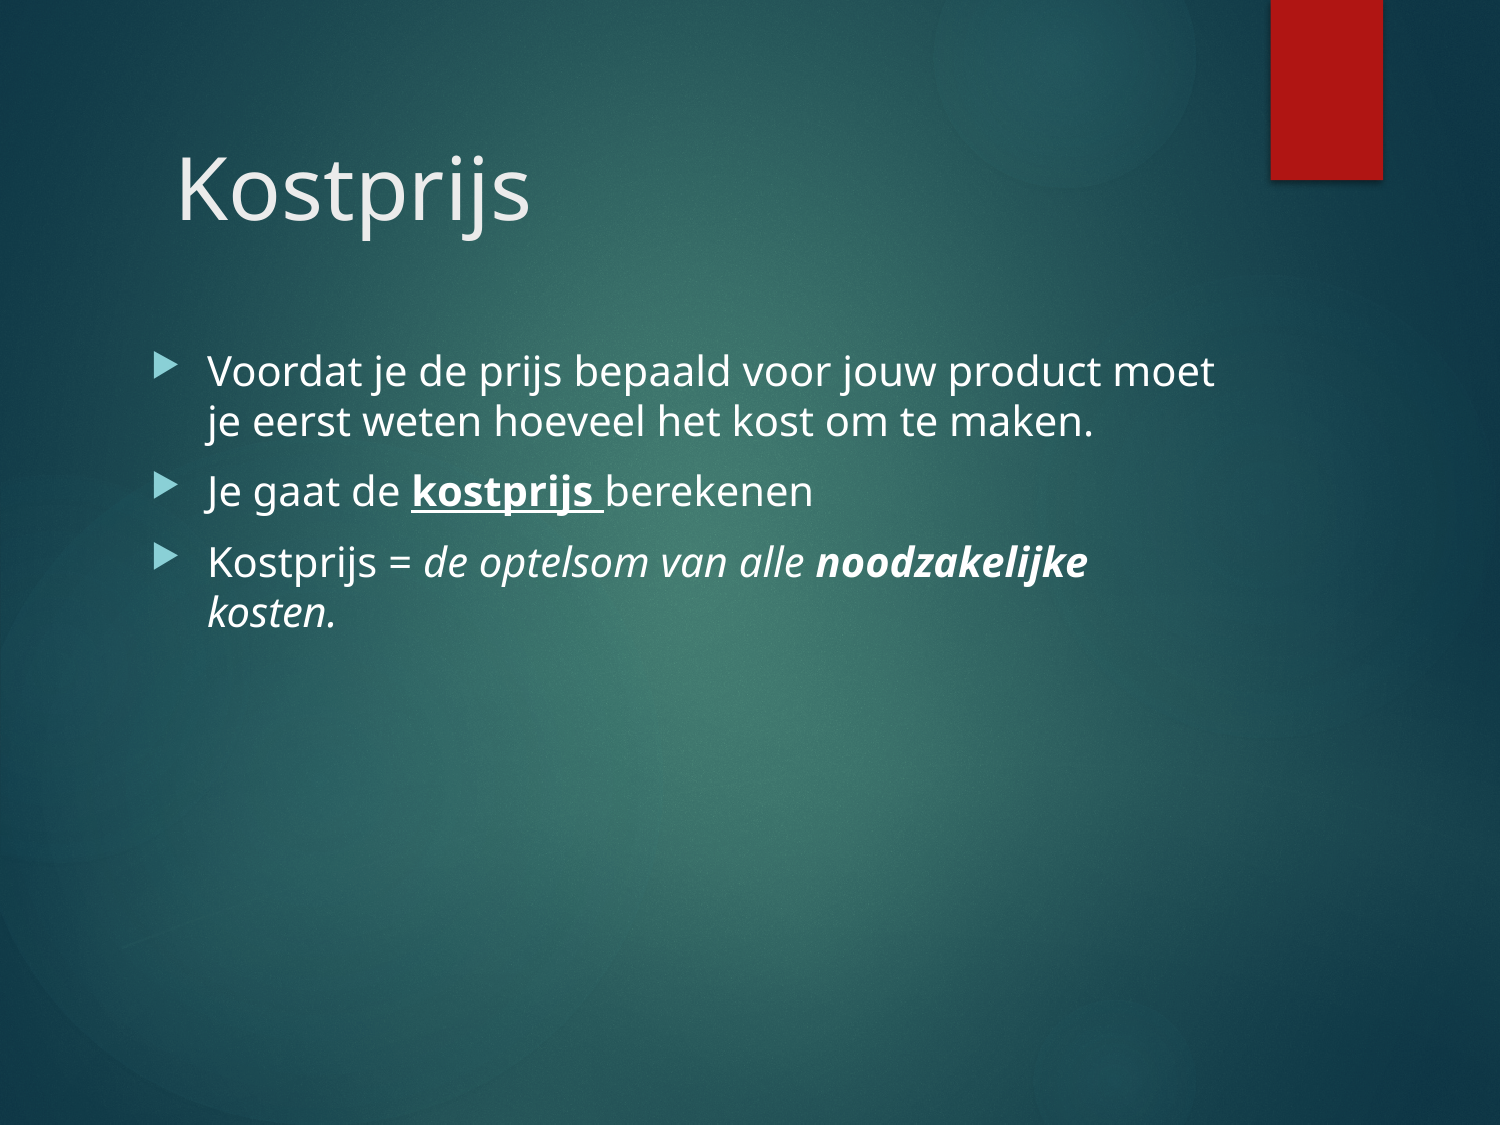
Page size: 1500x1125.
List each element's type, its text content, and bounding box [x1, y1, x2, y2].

title Kostprijs [159, 125, 1312, 313]
list Voordat je de prijs bepaald voor jouw product moet je eerst weten hoeveel het kost om te maken. Je gaat de kostprijs berekenen Kostprijs = de optelsom van alle noodzakelijke kosten. [135, 336, 1237, 1025]
